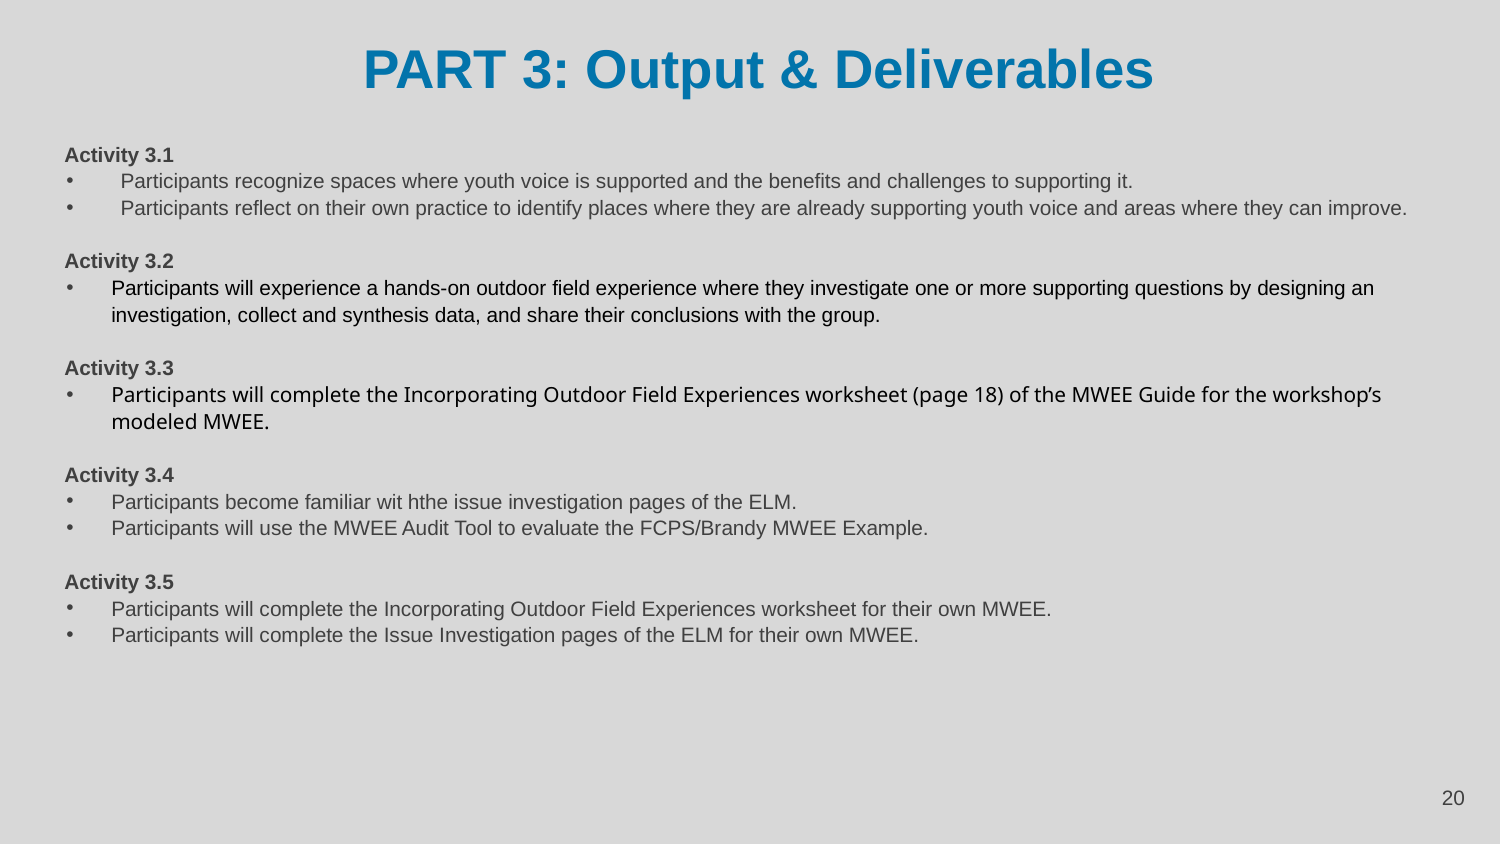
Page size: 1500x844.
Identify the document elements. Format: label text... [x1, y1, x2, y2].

slide_number ‹#› [1389, 764, 1480, 830]
text_box Activity 3.1 Participants recognize spaces where youth voice is supported and the benefits and challenges to supporting it. Participants reflect on their own practice to identify places where they are already supporting youth voice and areas where they can improve. Activity 3.2 Participants will experience a hands-on outdoor field experience where they investigate one or more supporting questions by designing an investigation, collect and synthesis data, and share their conclusions with the group. Activity 3.3 Participants will complete the Incorporating Outdoor Field Experiences worksheet (page 18) of the MWEE Guide for the workshop’s modeled MWEE. Activity 3.4 Participants become familiar wit hthe issue investigation pages of the ELM. Participants will use the MWEE Audit Tool to evaluate the FCPS/Brandy MWEE Example. Activity 3.5 Participants will complete the Incorporating Outdoor Field Experiences worksheet for their own MWEE. Participants will complete the Issue Investigation pages of the ELM for their own MWEE. [41, 128, 1459, 844]
title PART 3: Output & Deliverables [60, 14, 1459, 115]
